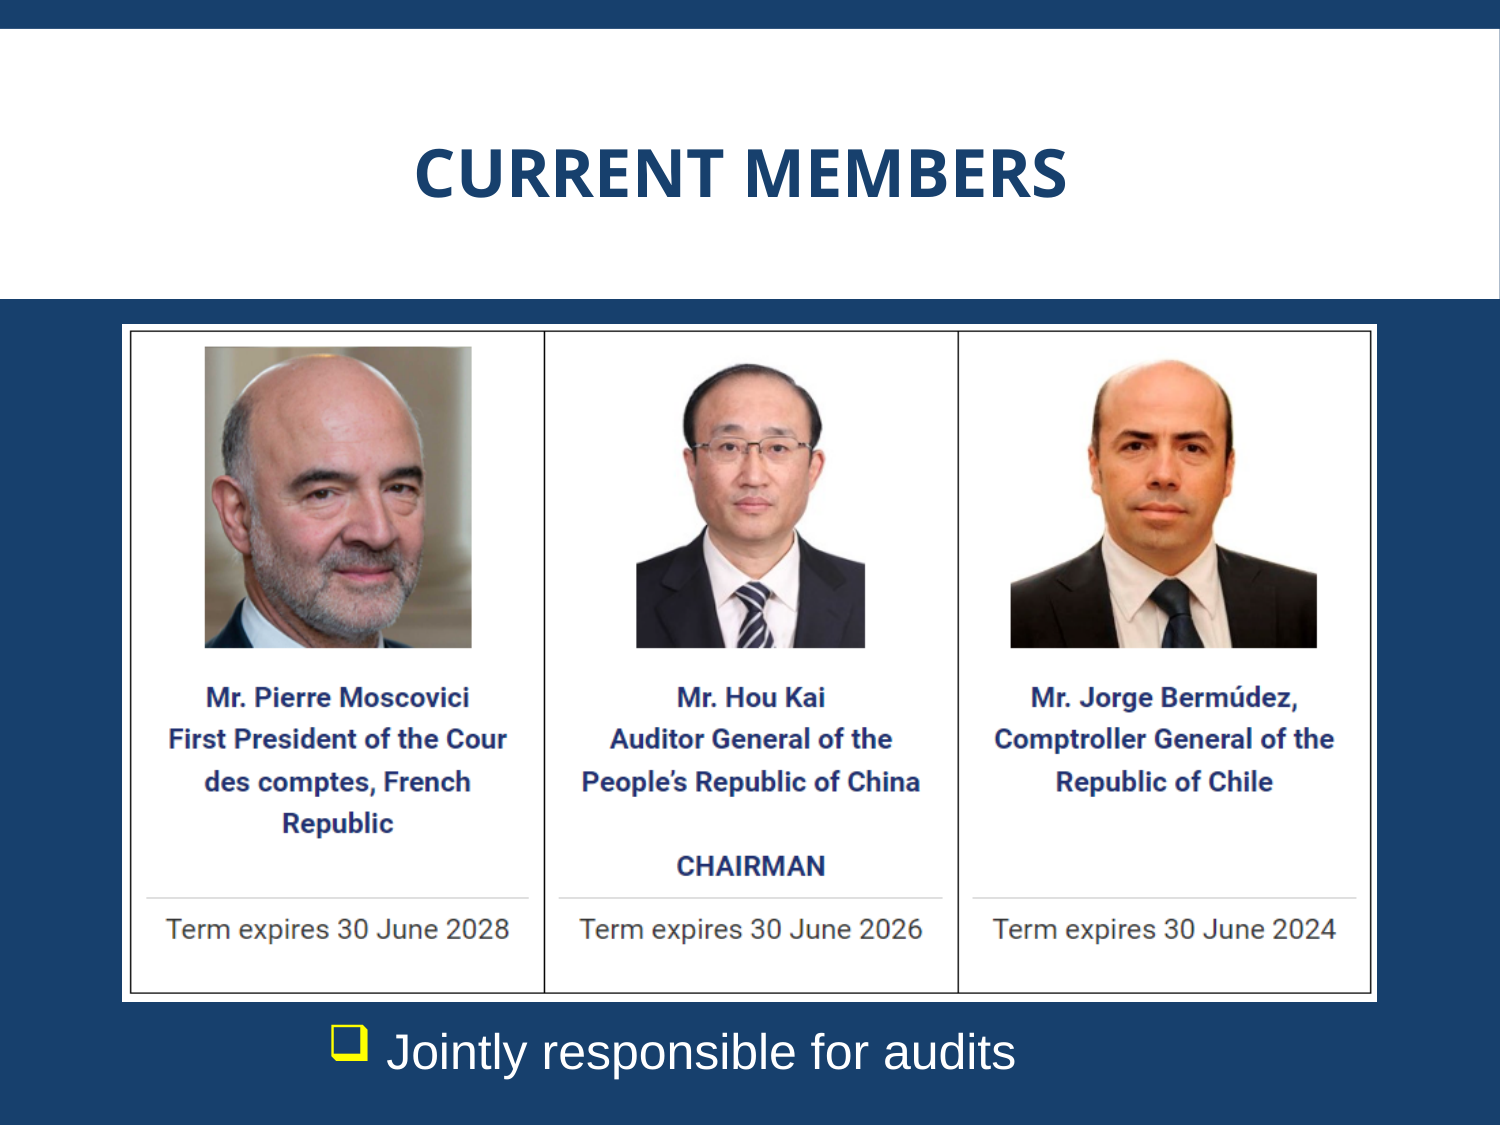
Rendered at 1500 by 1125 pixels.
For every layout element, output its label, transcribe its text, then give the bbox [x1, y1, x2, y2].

picture [122, 324, 1377, 1003]
text_box Jointly responsible for audits [312, 1011, 1175, 1087]
title Current members [87, 87, 1413, 266]
